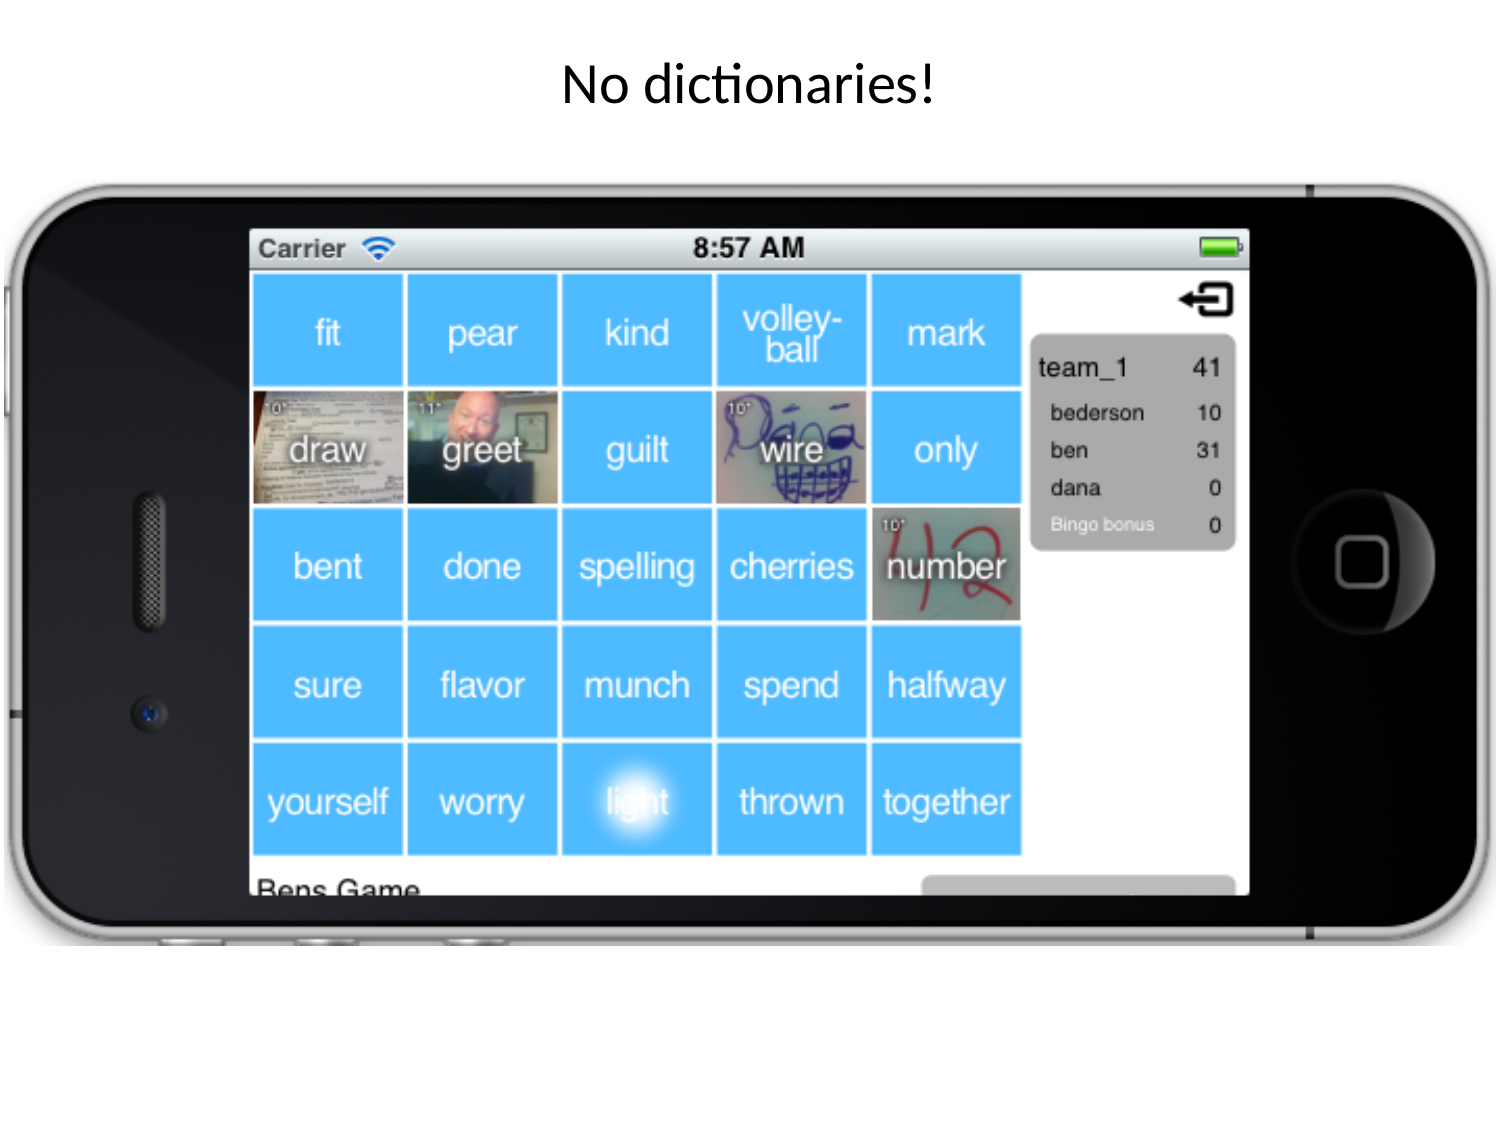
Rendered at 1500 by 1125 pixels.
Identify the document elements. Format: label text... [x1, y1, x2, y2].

picture [3, 178, 1497, 946]
text_box No dictionaries! [547, 37, 953, 123]
